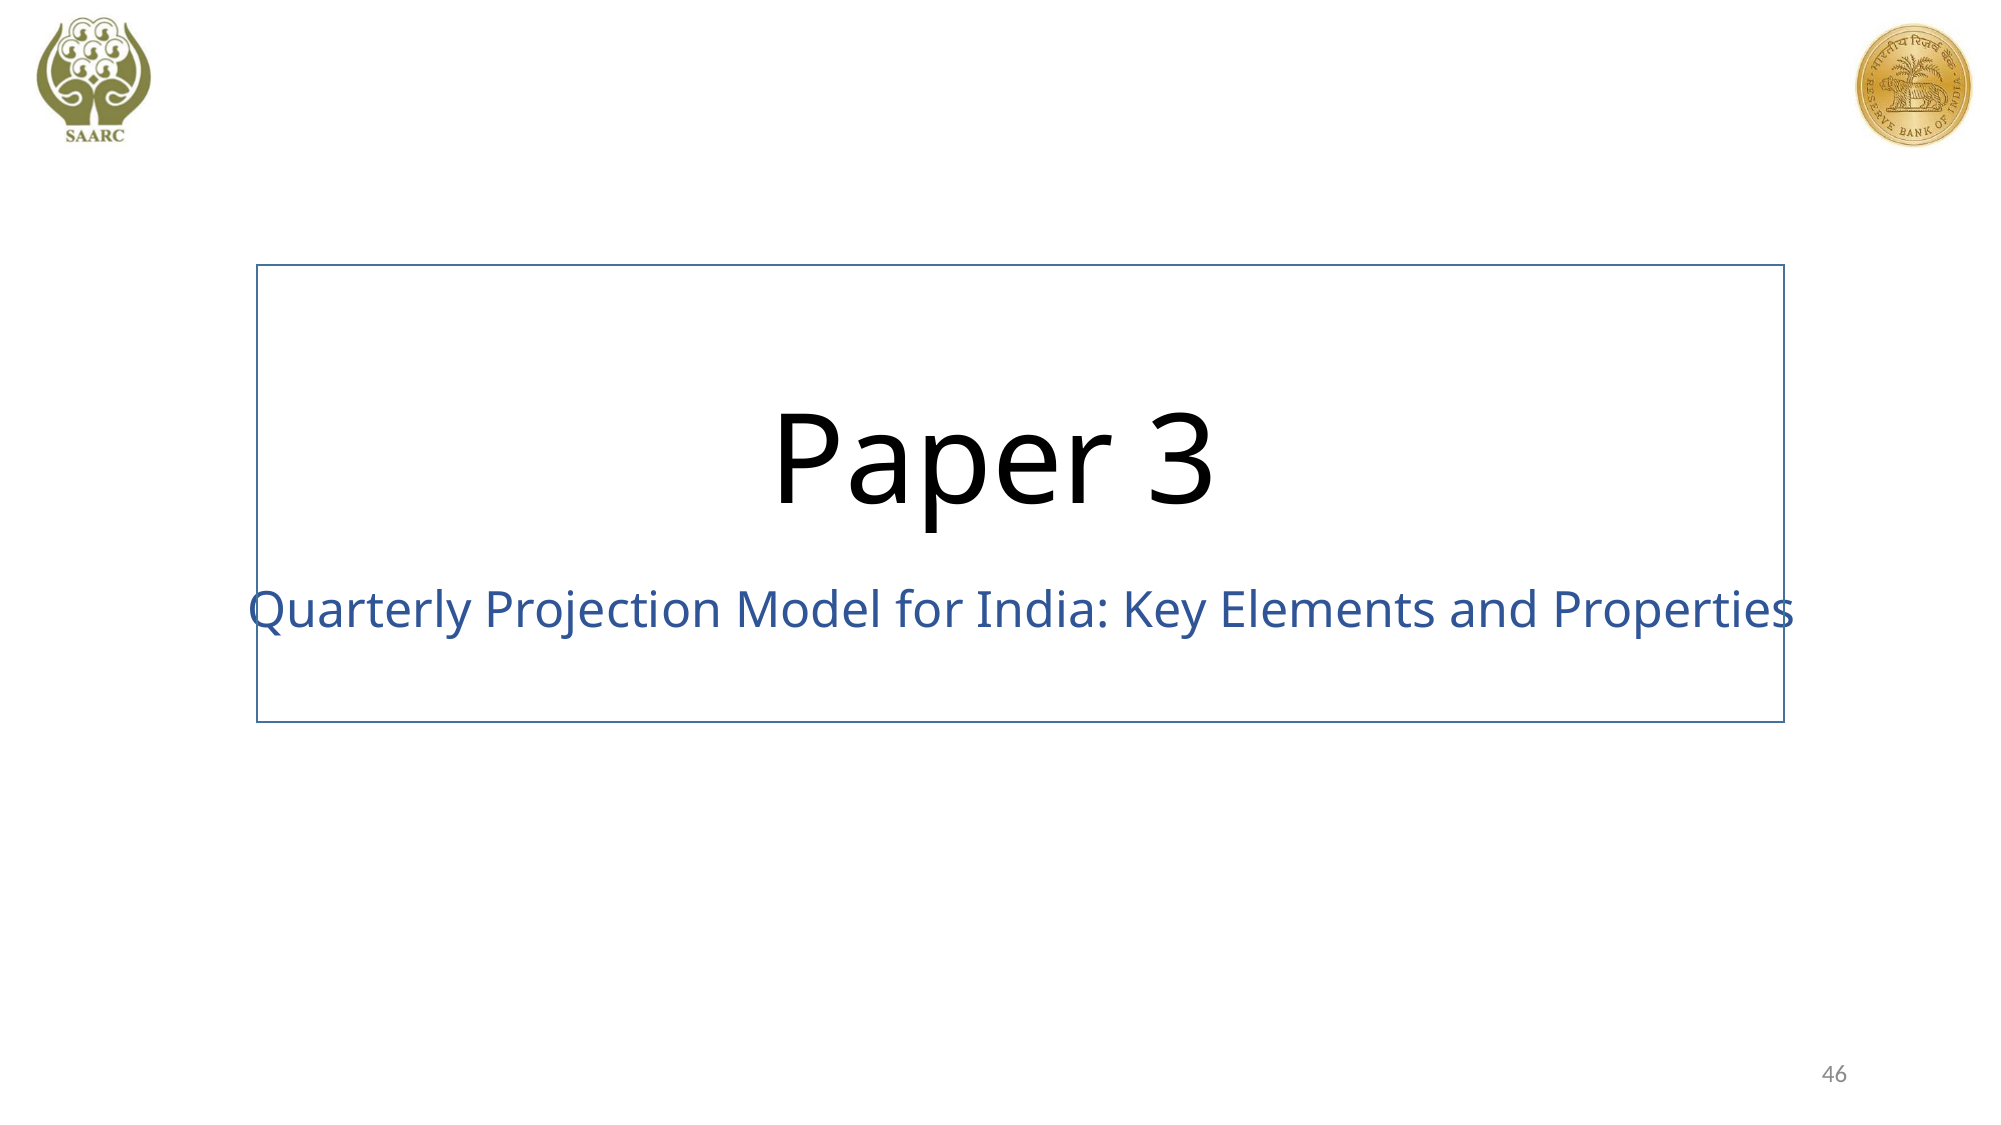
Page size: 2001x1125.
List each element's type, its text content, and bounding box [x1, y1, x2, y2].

text_box [256, 264, 1785, 723]
title Paper 3 [131, 70, 1857, 538]
picture [1828, 17, 1993, 149]
list Quarterly Projection Model for India: Key Elements and Properties [159, 576, 1885, 823]
slide_number 46 [1412, 1042, 1863, 1103]
picture [26, 13, 160, 149]
